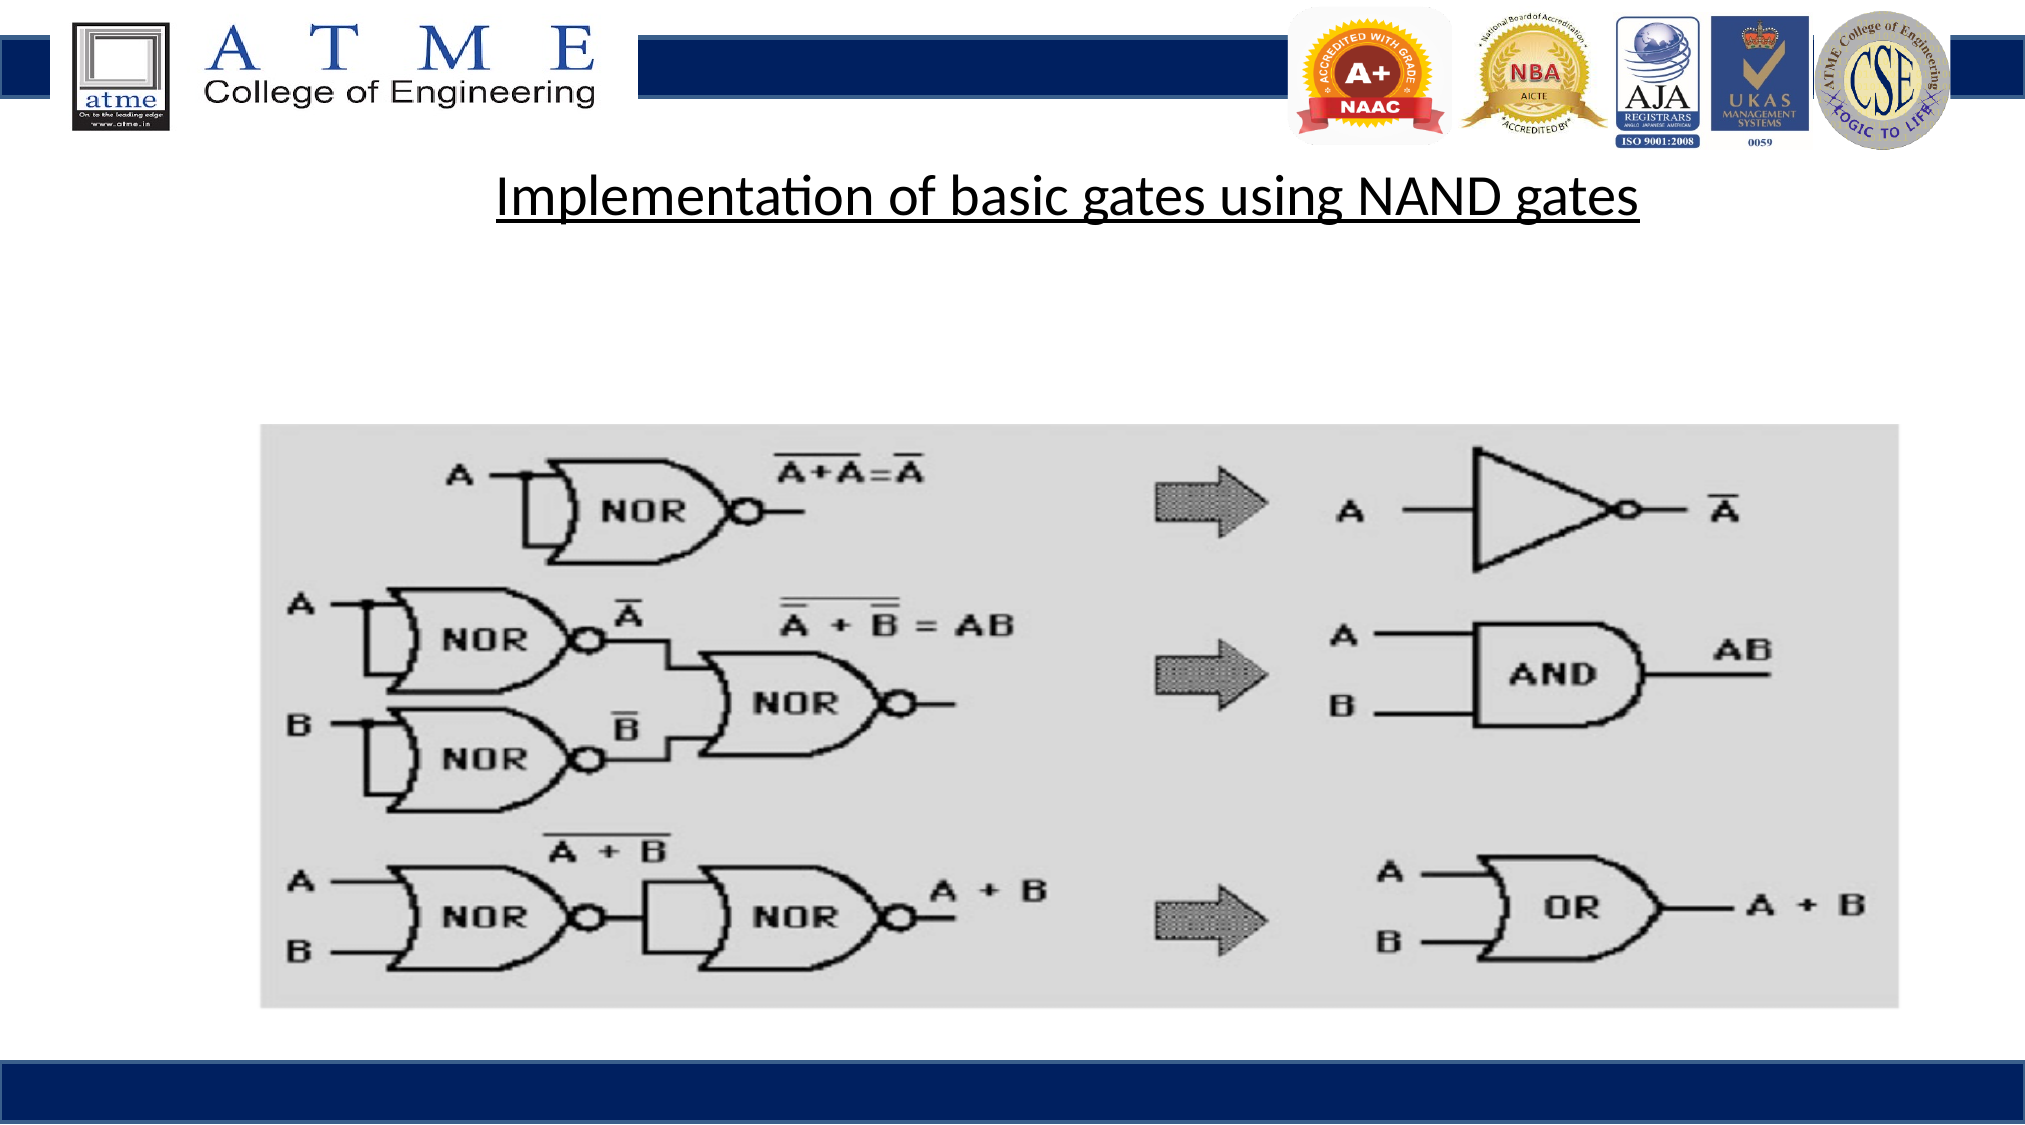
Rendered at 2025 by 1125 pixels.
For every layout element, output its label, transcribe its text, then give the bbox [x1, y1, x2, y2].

title Implementation of basic gates using NAND gates [237, 149, 1898, 338]
picture [50, 0, 638, 150]
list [249, 424, 1911, 1036]
picture [1814, 9, 1951, 151]
picture [1287, 6, 1813, 149]
